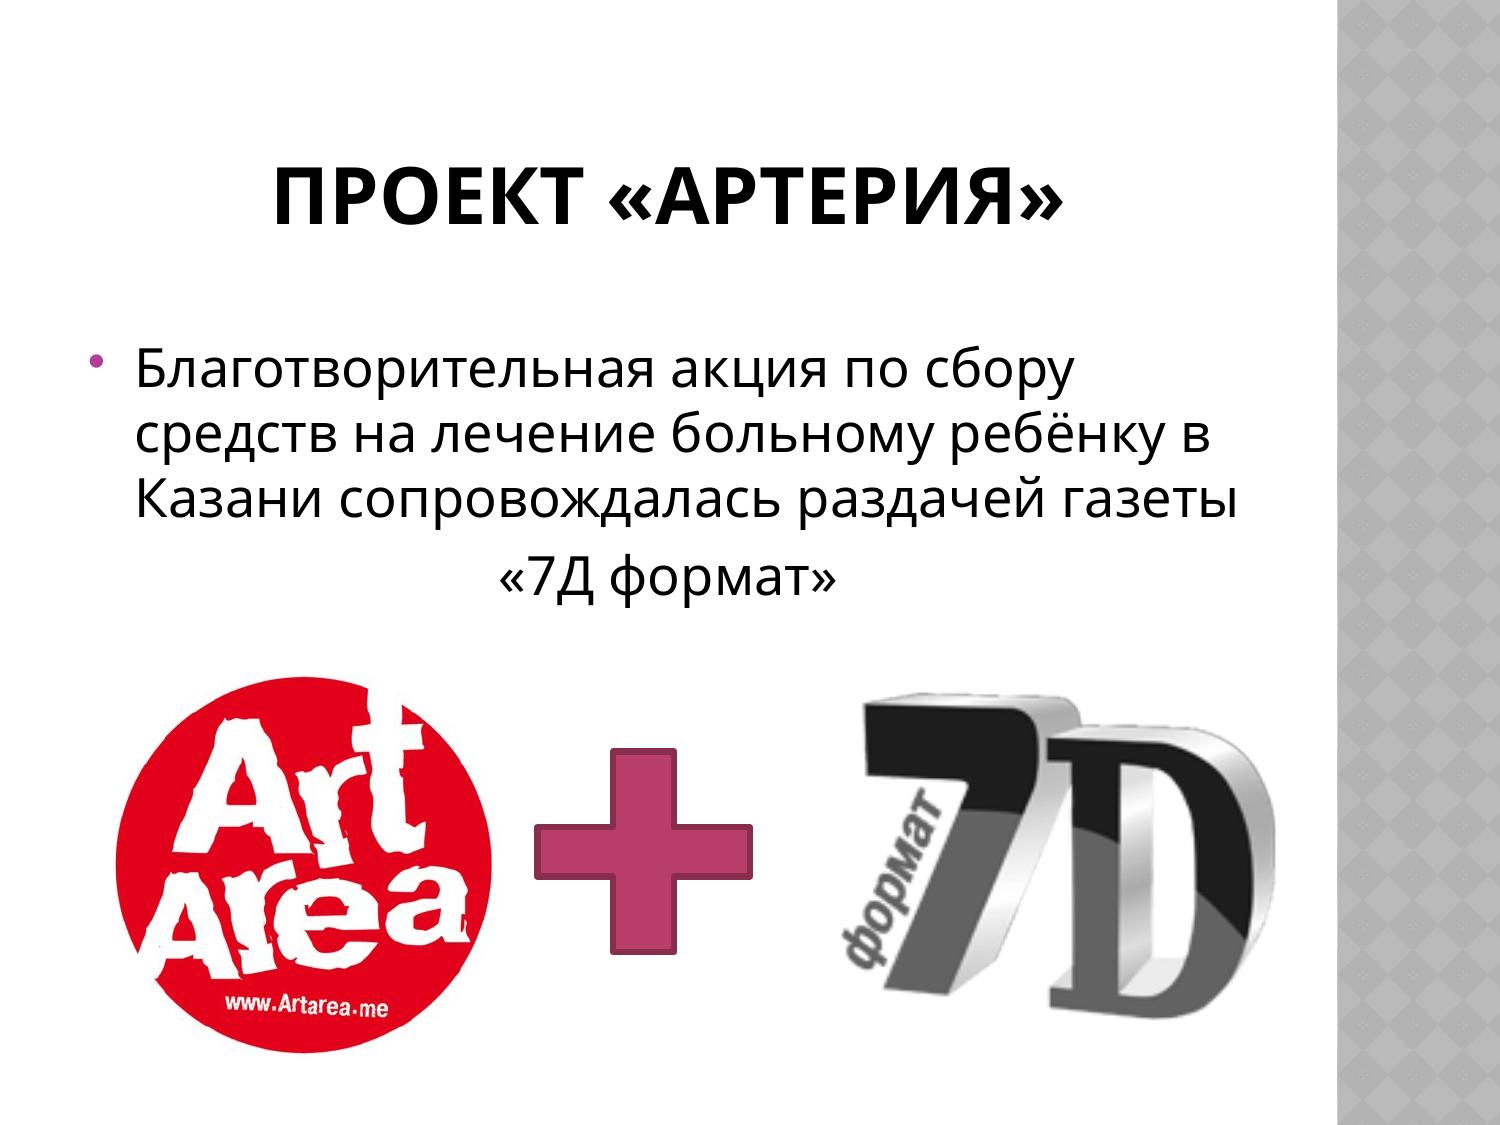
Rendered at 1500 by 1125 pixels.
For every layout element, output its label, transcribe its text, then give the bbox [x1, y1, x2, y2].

text_box [615, 748, 753, 955]
title ПРОЕКТ «Артерия» [75, 52, 1263, 240]
picture [839, 674, 1282, 1036]
picture [17, 660, 609, 1079]
list Благотворительная акция по сбору средств на лечение больному ребёнку в Казани сопровождалась раздачей газеты «7Д формат» [75, 326, 1263, 1059]
